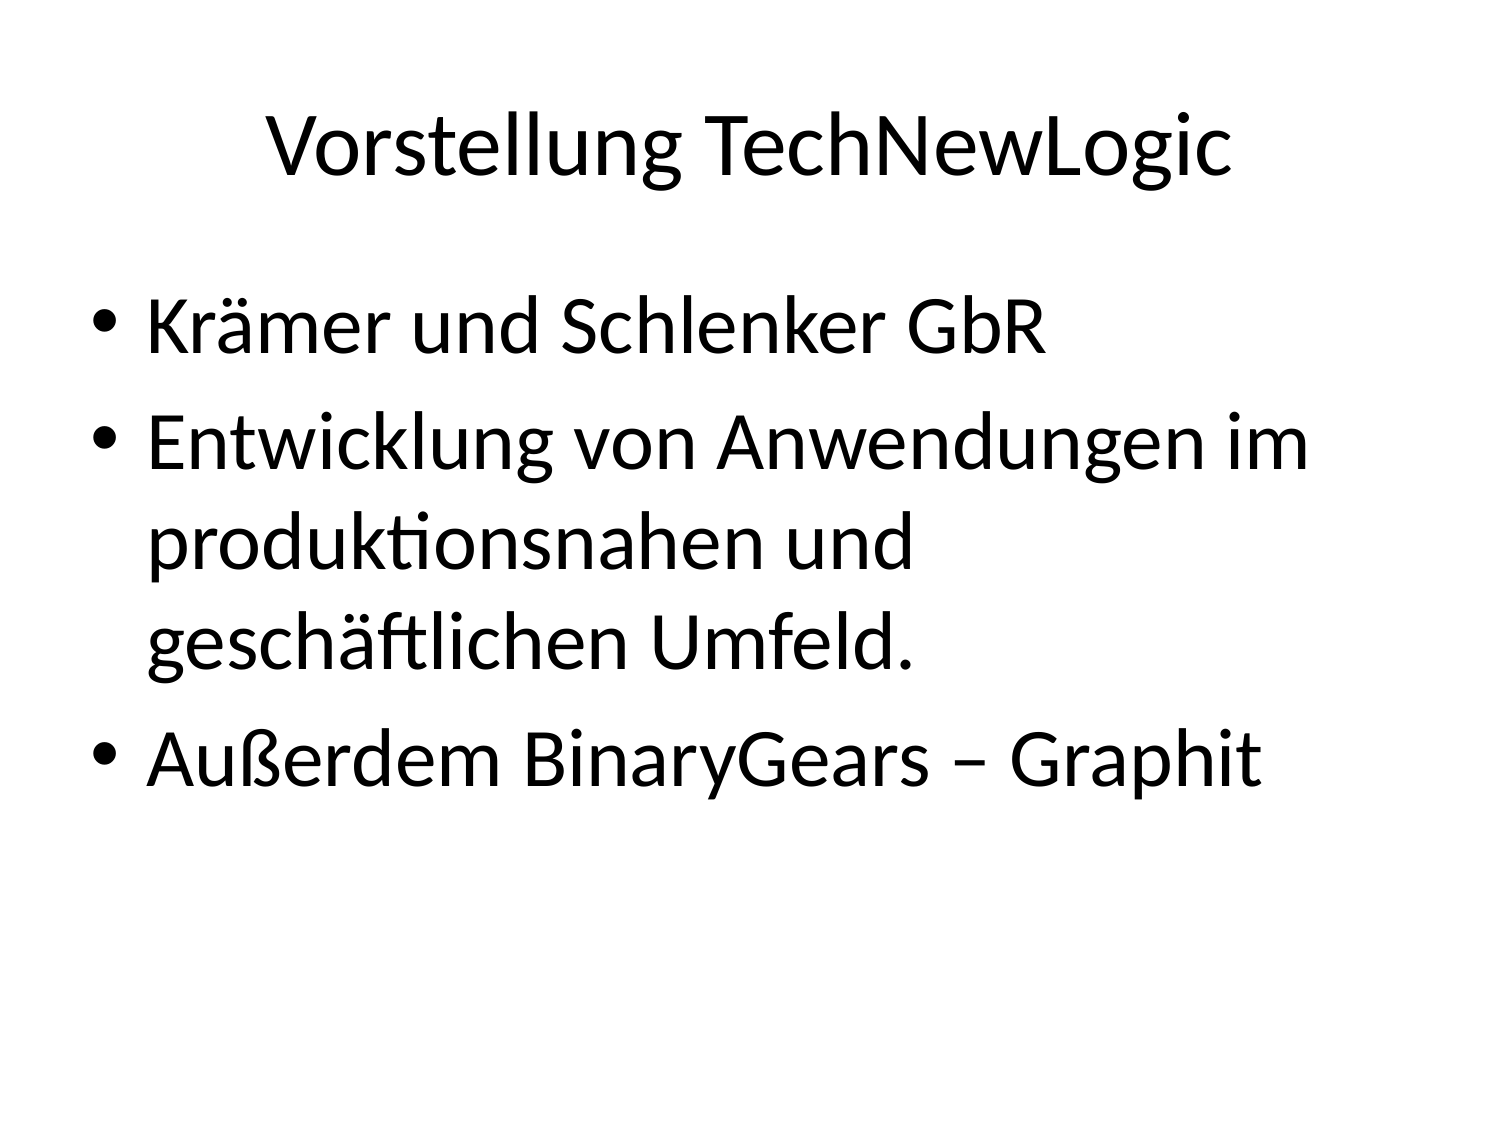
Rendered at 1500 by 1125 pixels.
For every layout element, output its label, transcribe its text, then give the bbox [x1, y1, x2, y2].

list Krämer und Schlenker GbR Entwicklung von Anwendungen im produktionsnahen und geschäftlichen Umfeld. Außerdem BinaryGears – Graphit [75, 262, 1425, 1005]
title Vorstellung TechNewLogic [75, 45, 1425, 233]
